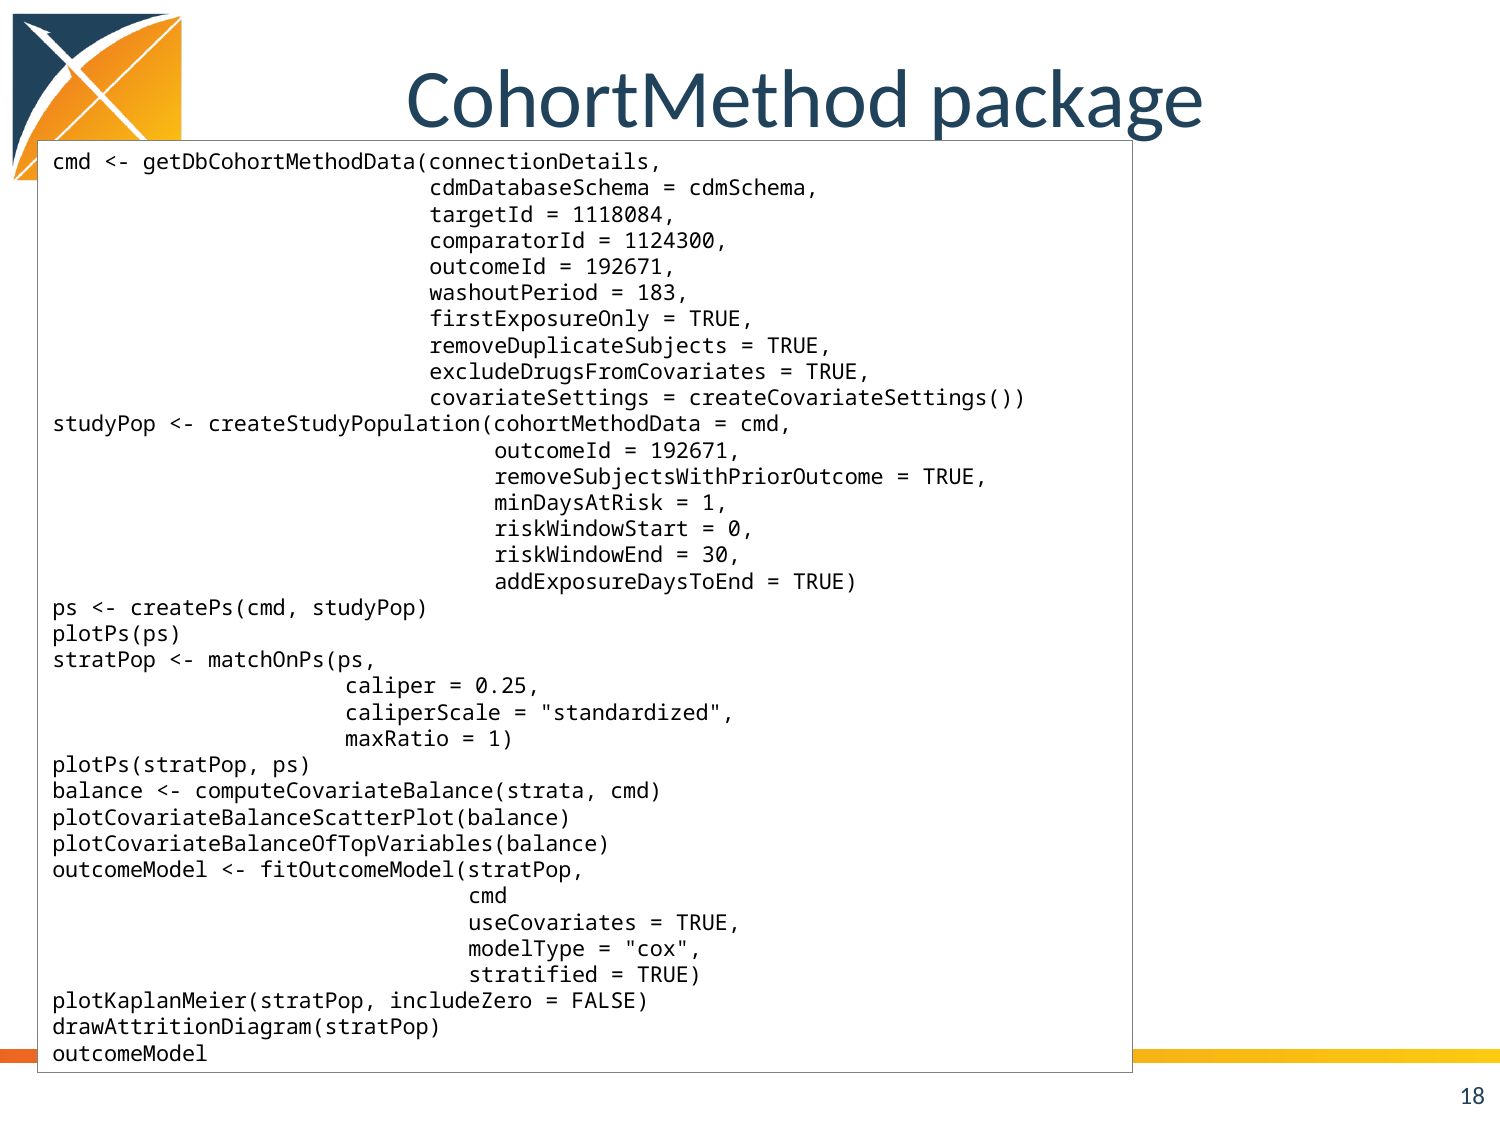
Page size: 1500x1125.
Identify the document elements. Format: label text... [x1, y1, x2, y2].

picture [0, 0, 206, 200]
slide_number 18 [1149, 1065, 1500, 1125]
text_box cmd <- getDbCohortMethodData(connectionDetails, cdmDatabaseSchema = cdmSchema, targetId = 1118084, comparatorId = 1124300, outcomeId = 192671, washoutPeriod = 183, firstExposureOnly = TRUE, removeDuplicateSubjects = TRUE, excludeDrugsFromCovariates = TRUE, covariateSettings = createCovariateSettings()) studyPop <- createStudyPopulation(cohortMethodData = cmd, outcomeId = 192671, removeSubjectsWithPriorOutcome = TRUE, minDaysAtRisk = 1, riskWindowStart = 0, riskWindowEnd = 30, addExposureDaysToEnd = TRUE) ps <- createPs(cmd, studyPop) plotPs(ps) stratPop <- matchOnPs(ps, caliper = 0.25, caliperScale = "standardized", maxRatio = 1) plotPs(stratPop, ps) balance <- computeCovariateBalance(strata, cmd) plotCovariateBalanceScatterPlot(balance) plotCovariateBalanceOfTopVariables(balance) outcomeModel <- fitOutcomeModel(stratPop, cmd useCovariates = TRUE, modelType = "cox", stratified = TRUE) plotKaplanMeier(stratPop, includeZero = FALSE) drawAttritionDiagram(stratPop) outcomeModel [37, 140, 1133, 1073]
title CohortMethod package [187, 24, 1425, 163]
